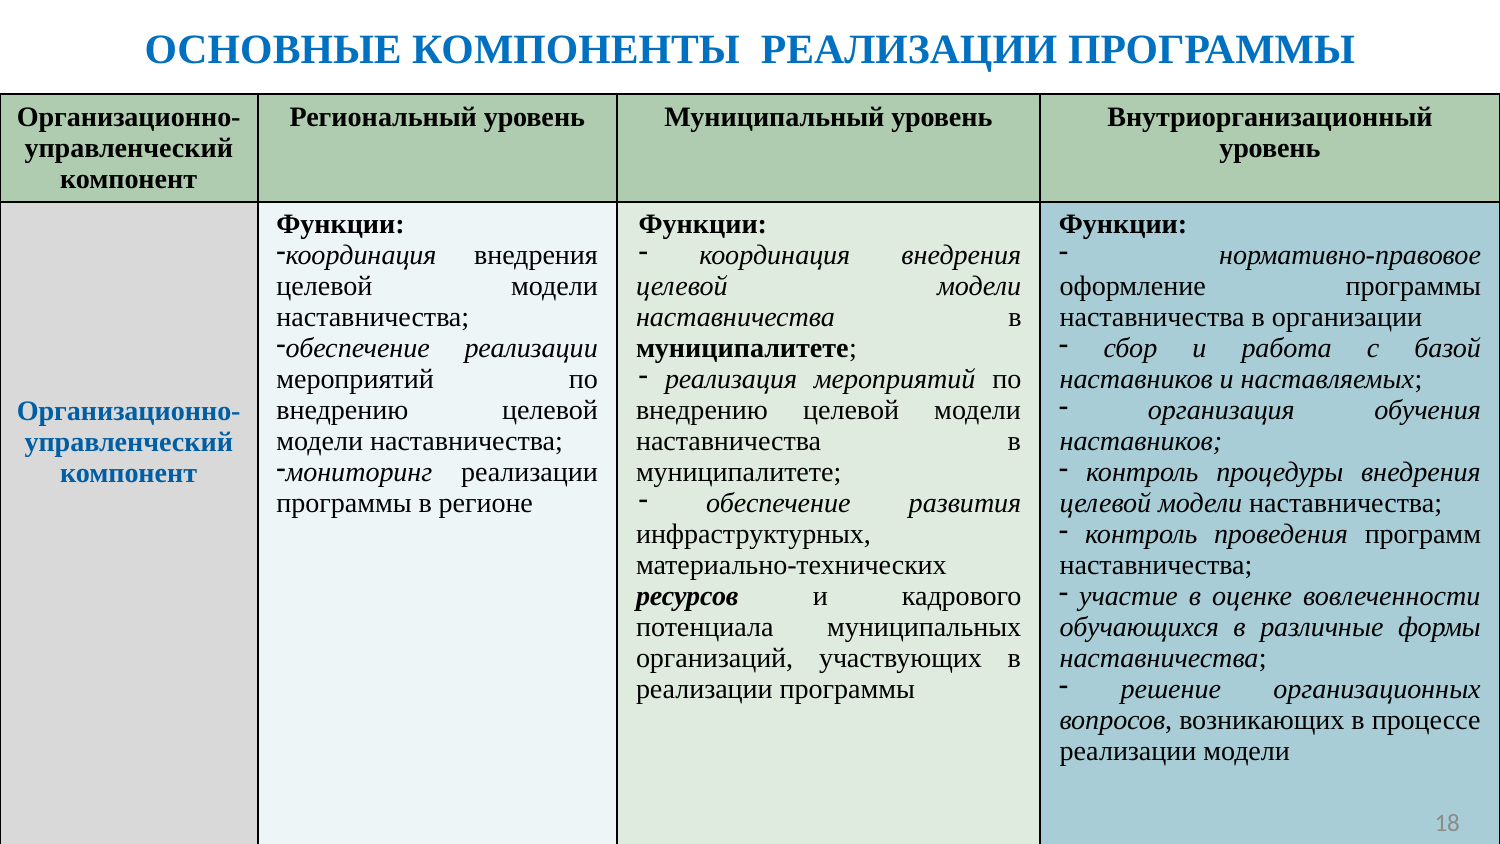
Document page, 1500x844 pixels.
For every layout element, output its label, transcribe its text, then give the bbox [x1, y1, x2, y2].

table_header Региональный уровень [259, 95, 616, 201]
table_header Муниципальный уровень [618, 95, 1039, 201]
table_cell Организационно-управленческий компонент [1, 203, 257, 844]
table_header Организационно-управленческий компонент [1, 95, 257, 201]
title ОСНОВНЫЕ КОМПОНЕНТЫ РЕАЛИЗАЦИИ ПРОГРАММЫ [0, 0, 1500, 94]
slide_number 18 [1125, 798, 1475, 844]
table_cell Функции: нормативно-правовое оформление программы наставничества в организации сбор и работа с базой наставников и наставляемых; организация обучения наставников; контроль процедуры внедрения целевой модели наставничества; контроль проведения программ наставничества; участие в оценке вовлеченности обучающихся в различные формы наставничества; решение организационных вопросов, возникающих в процессе реализации модели [1041, 203, 1499, 844]
table_cell Функции: координация внедрения целевой модели наставничества; обеспечение реализации мероприятий по внедрению целевой модели наставничества; мониторинг реализации программы в регионе [259, 203, 616, 844]
table_header Внутриорганизационный уровень [1041, 95, 1499, 201]
table_cell Функции: координация внедрения целевой модели наставничества в муниципалитете; реализация мероприятий по внедрению целевой модели наставничества в муниципалитете; обеспечение развития инфраструктурных, материально-технических ресурсов и кадрового потенциала муниципальных организаций, участвующих в реализации программы [618, 203, 1039, 844]
